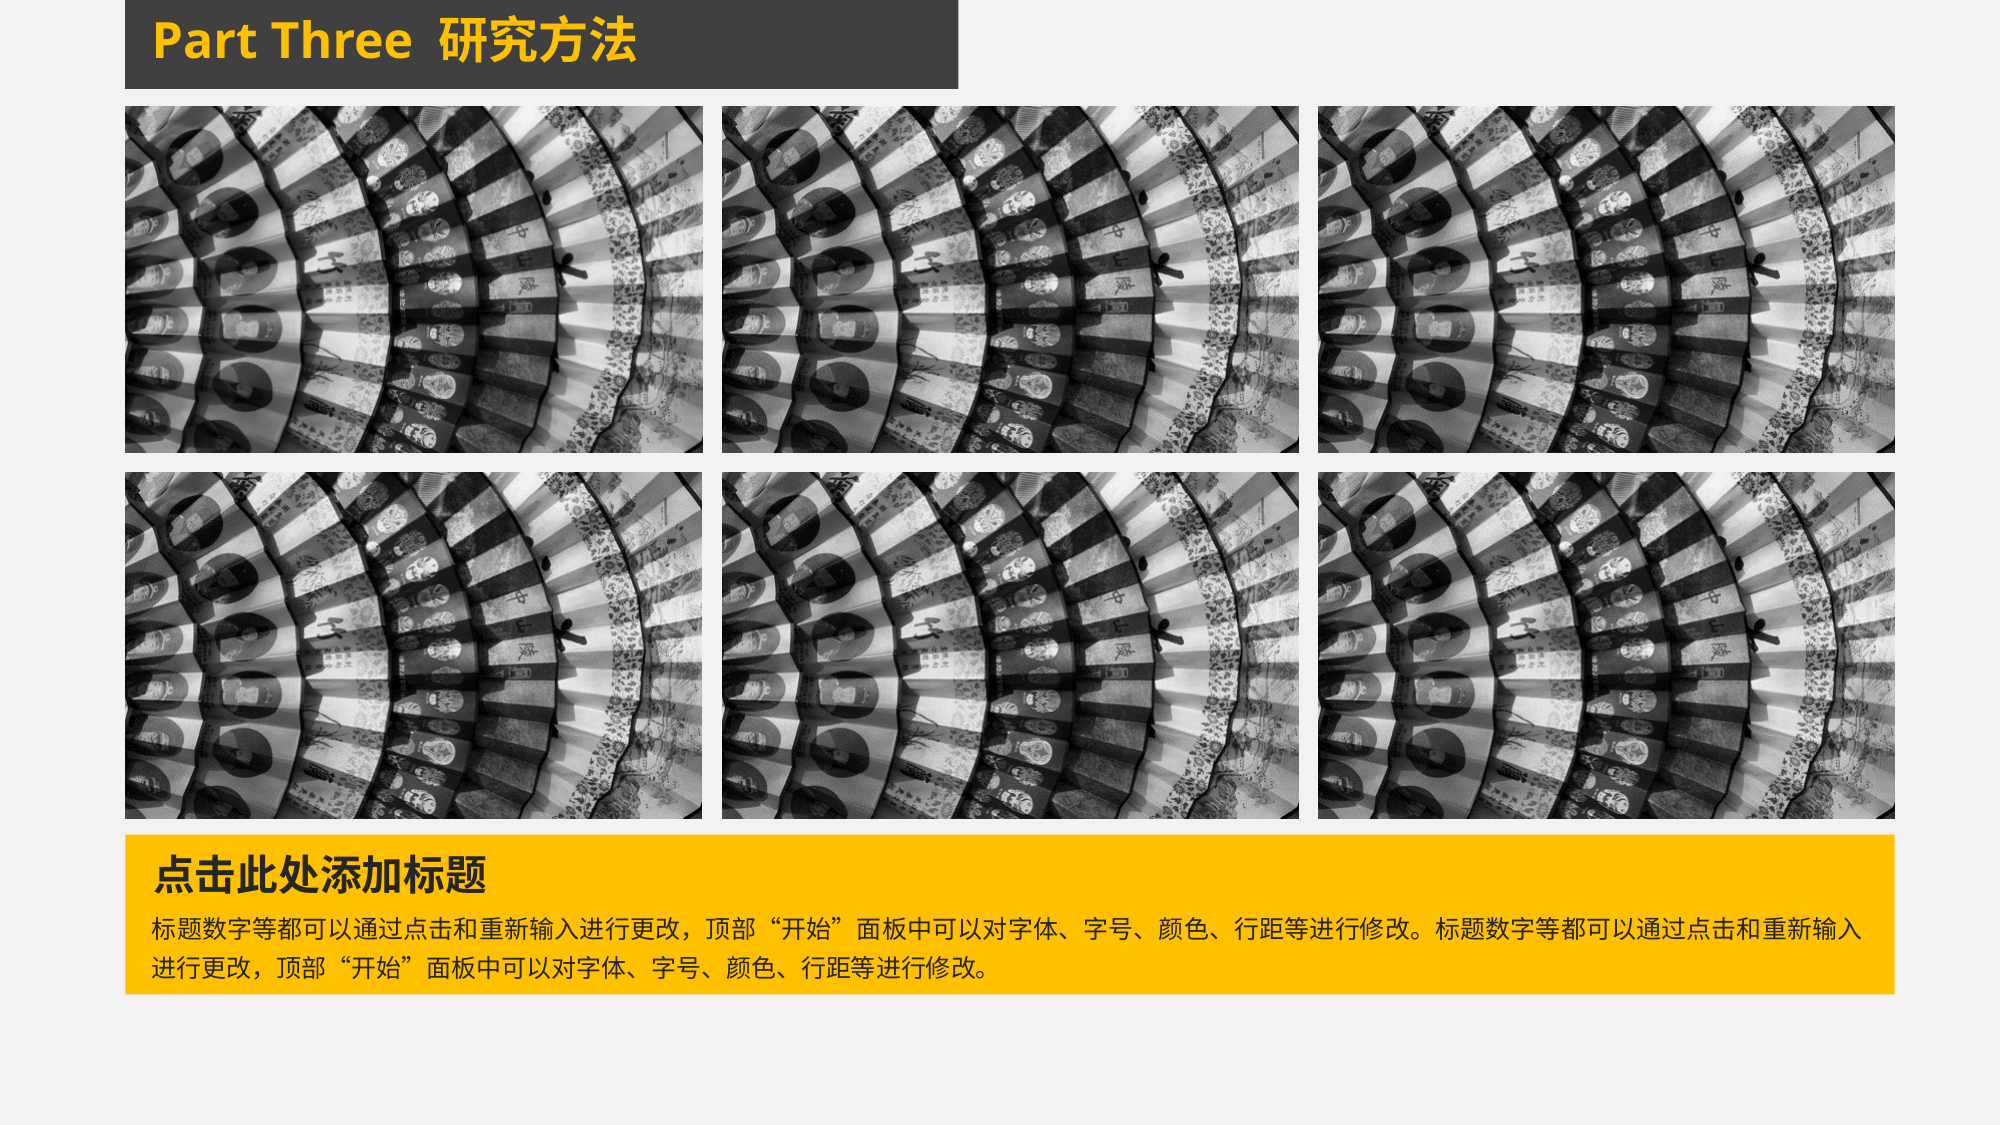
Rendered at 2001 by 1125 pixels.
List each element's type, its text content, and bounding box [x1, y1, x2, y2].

picture [1318, 472, 1895, 819]
picture [125, 472, 702, 819]
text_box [125, 834, 1895, 995]
picture [125, 106, 703, 453]
picture [722, 106, 1299, 453]
picture [722, 472, 1299, 819]
picture [1318, 106, 1895, 453]
list Part Three 研究方法 [136, 8, 699, 85]
